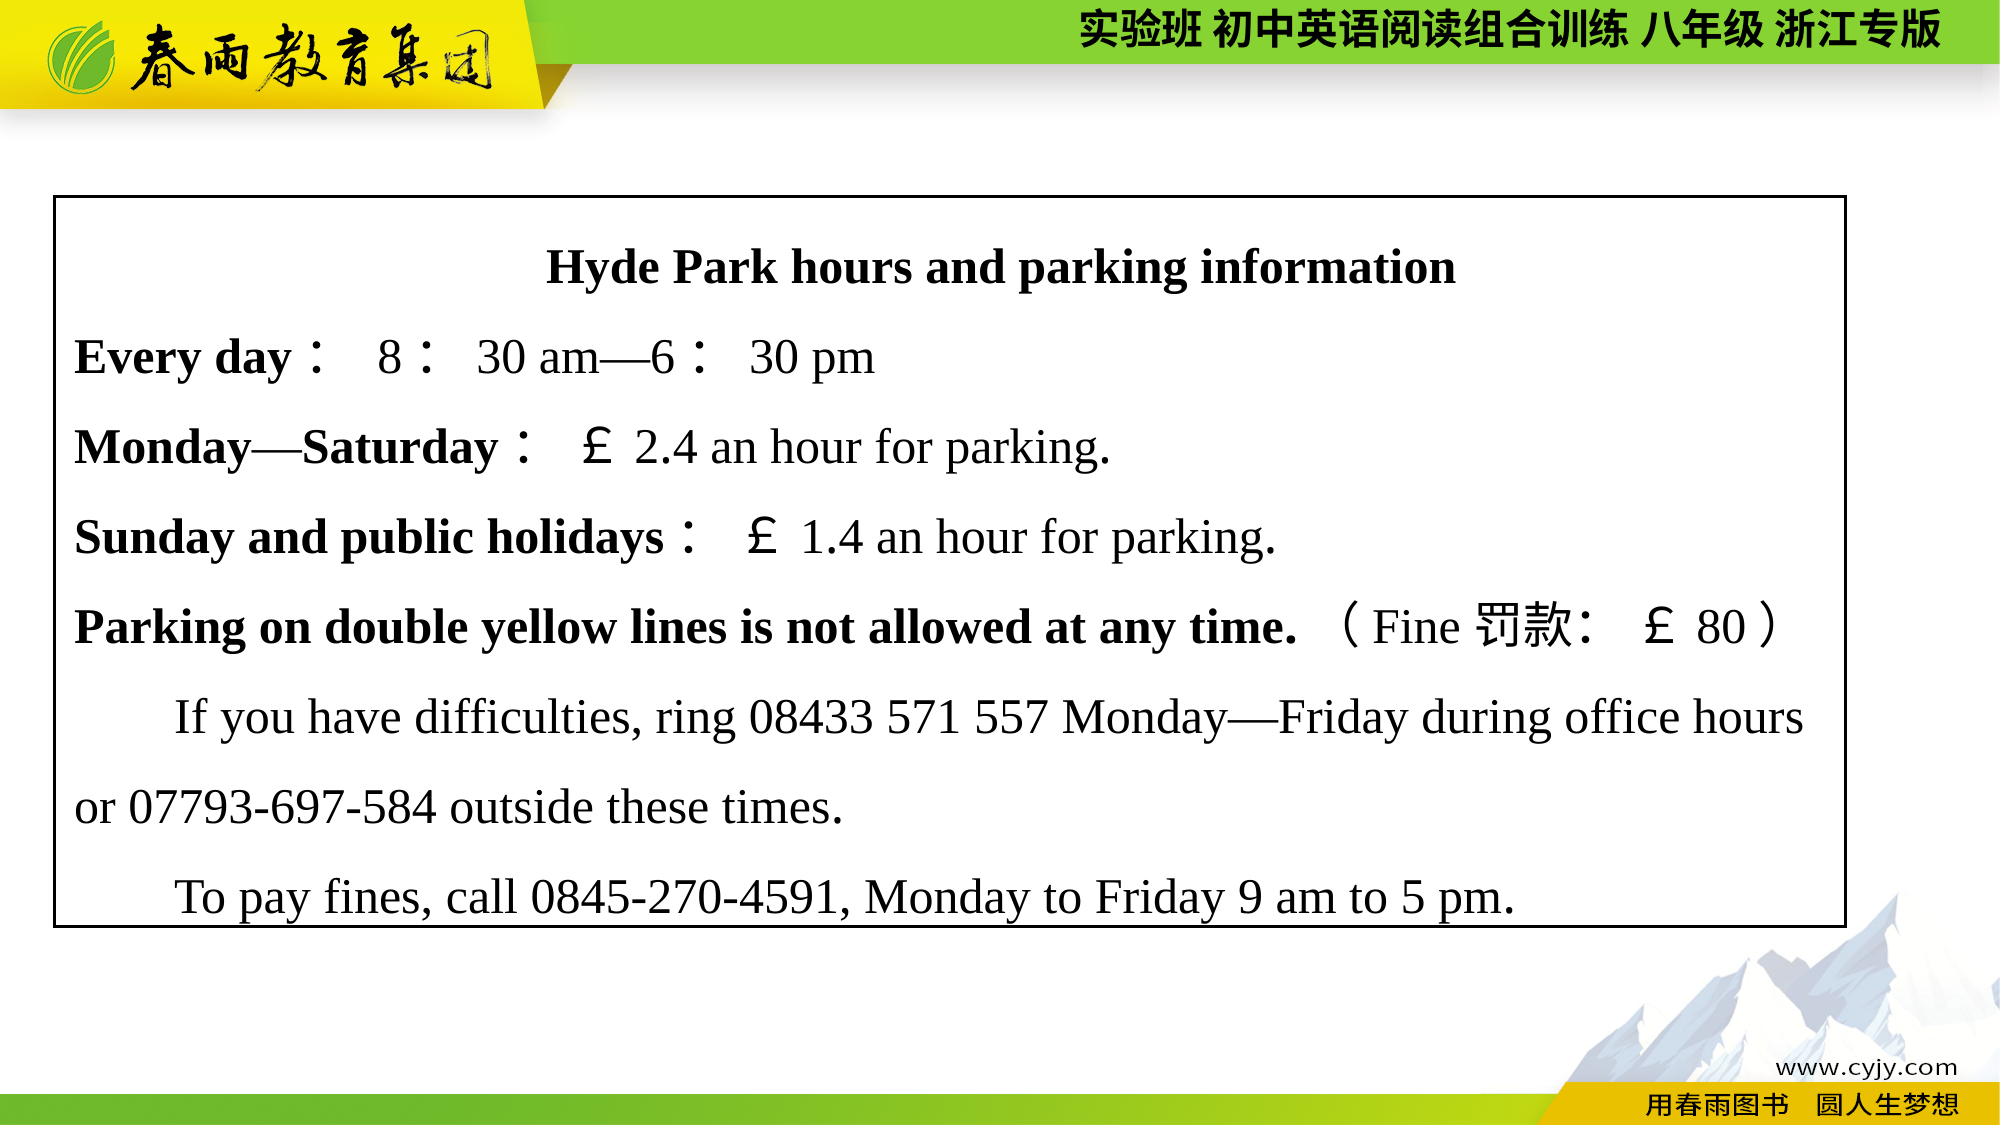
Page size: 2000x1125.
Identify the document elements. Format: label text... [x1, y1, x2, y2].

picture [0, 0, 2000, 1125]
text_box [54, 196, 1846, 927]
list Hyde Park hours and parking information Every day： 8：30 am—6：30 pm Monday—Saturday： ￡2.4 an hour for parking. Sunday and public holidays： ￡1.4 an hour for parking. Parking on double yellow lines is not allowed at any time.（Fine罚款： ￡80） If you have difficulties, ring 08433 571 557 Monday—Friday during office hours or 07793-697-584 outside these times. To pay fines, call 0845-270-4591, Monday to Friday 9 am to 5 pm. [59, 196, 1944, 939]
